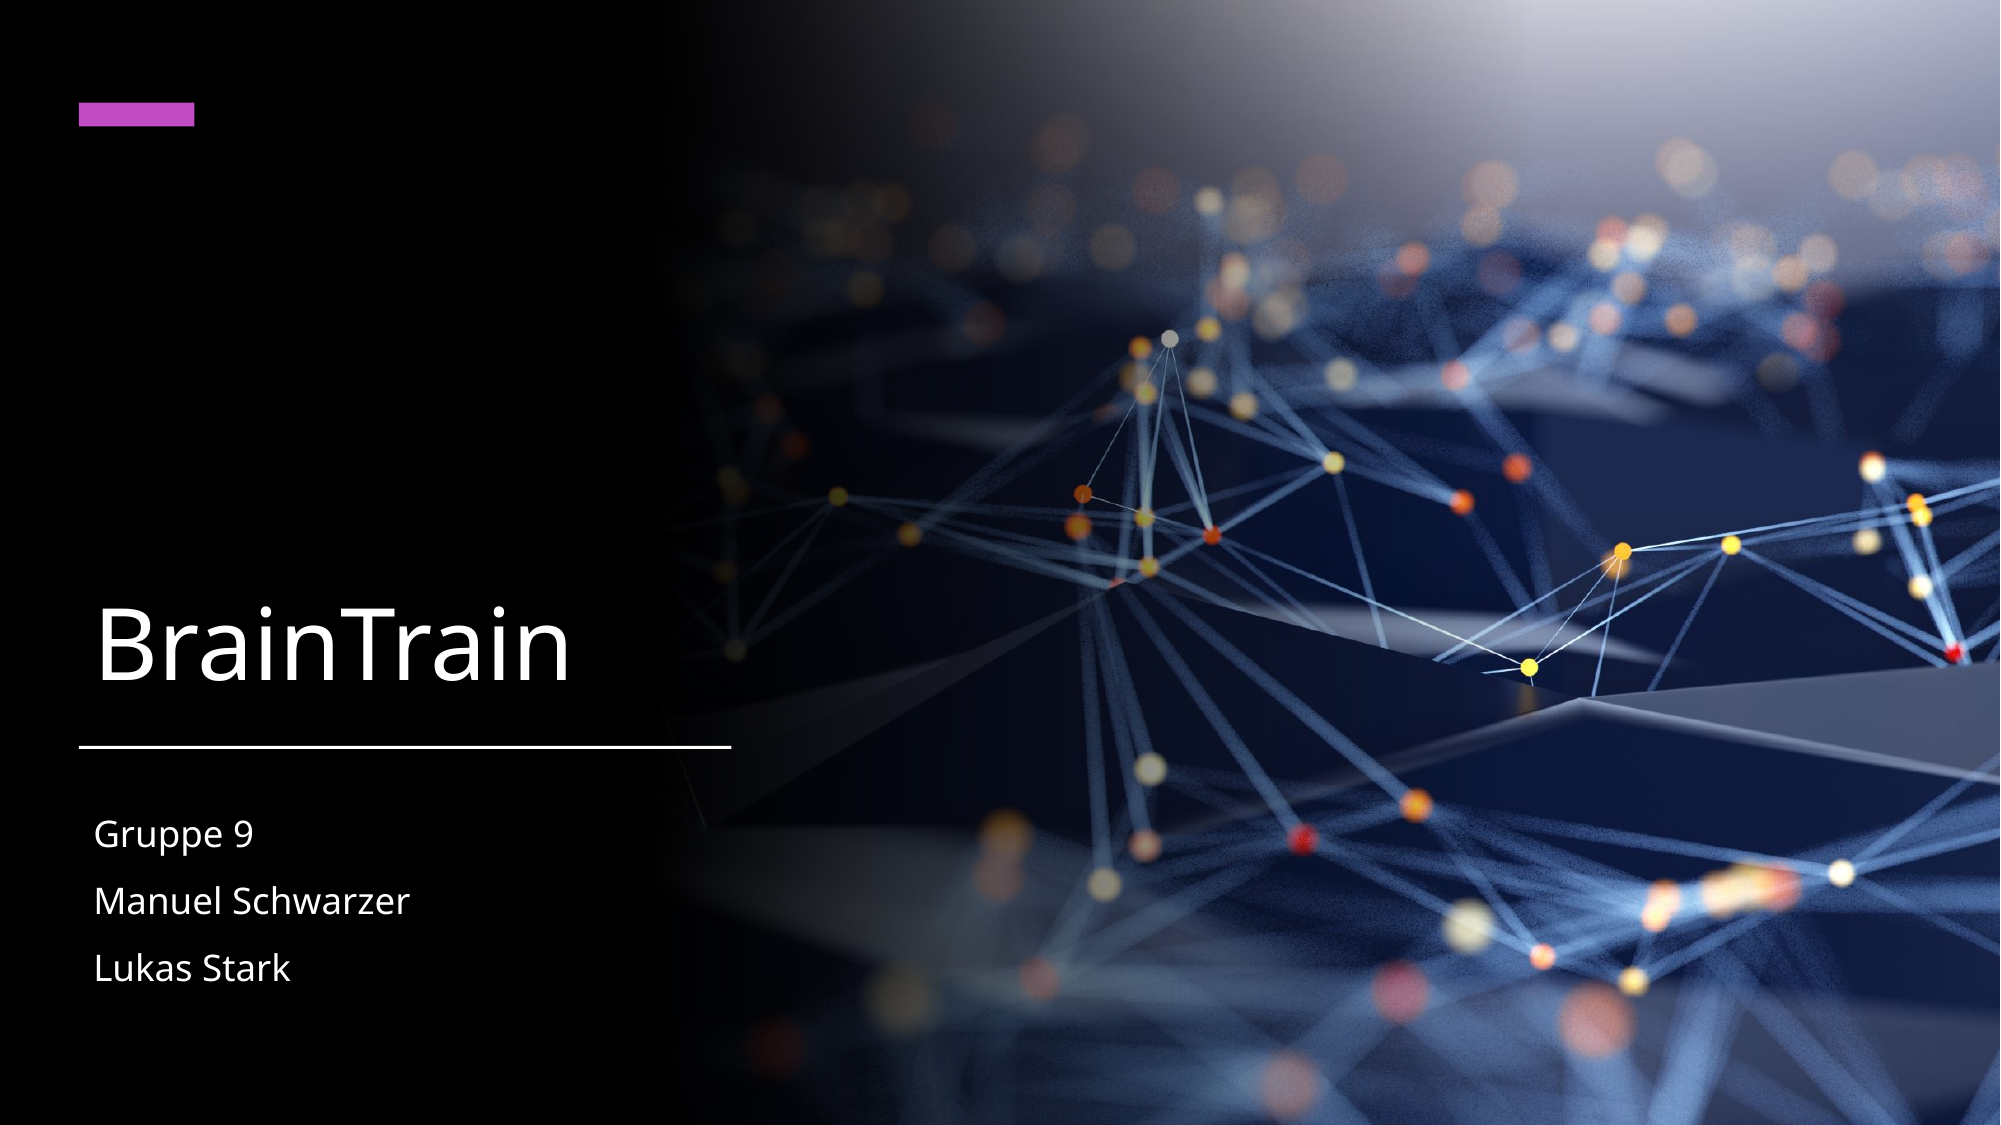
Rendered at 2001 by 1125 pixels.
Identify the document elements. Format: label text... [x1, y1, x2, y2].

text_box [78, 745, 577, 750]
subtitle Gruppe 9 Manuel Schwarzer Lukas Stark [78, 799, 577, 998]
title BrainTrain [78, 184, 577, 710]
text_box [78, 102, 195, 128]
text_box [0, 0, 577, 1125]
picture [577, 0, 2000, 1125]
